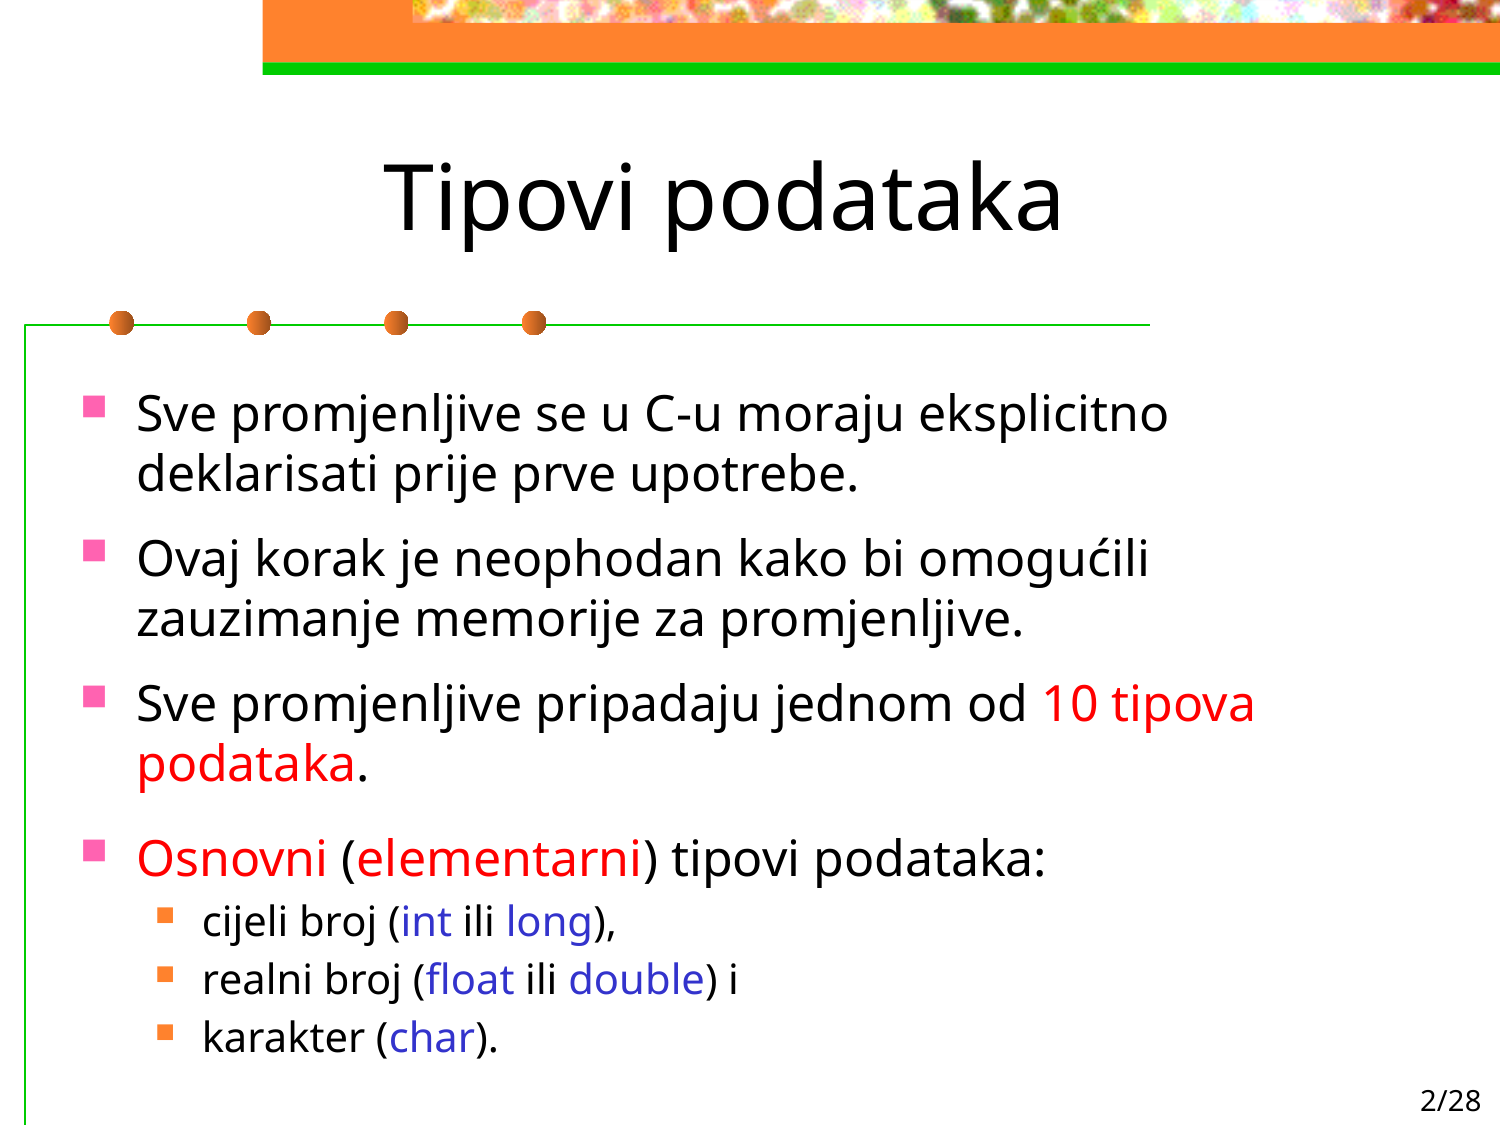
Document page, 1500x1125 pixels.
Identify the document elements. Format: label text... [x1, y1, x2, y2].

slide_number 2/28 [1364, 1049, 1497, 1125]
list Sve promjenljive se u C-u moraju eksplicitno deklarisati prije prve upotrebe. Ovaj korak je neophodan kako bi omogućili zauzimanje memorije za promjenljive. Sve promjenljive pripadaju jednom od 10 tipova podataka. Osnovni (elementarni) tipovi podataka: cijeli broj (int ili long), realni broj (float ili double) i karakter (char). [64, 373, 1437, 1094]
title Tipovi podataka [87, 99, 1363, 288]
picture [412, 0, 1500, 23]
